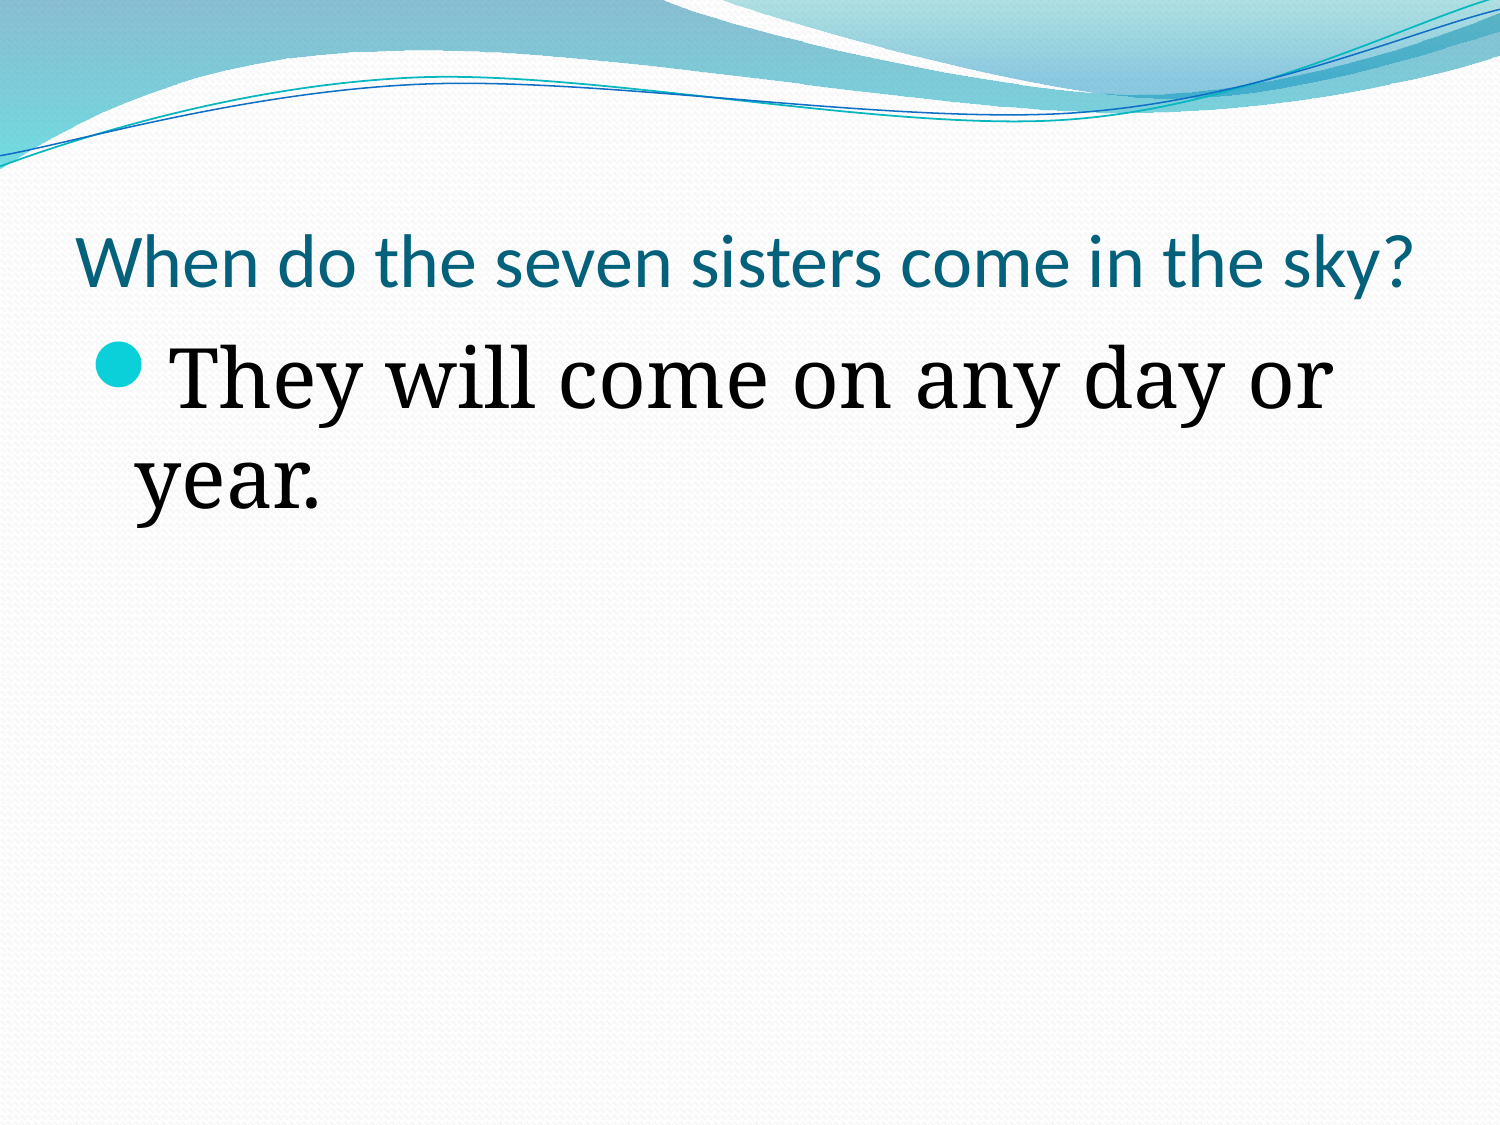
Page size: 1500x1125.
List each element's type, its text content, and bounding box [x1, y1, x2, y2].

title When do the seven sisters come in the sky? [75, 115, 1425, 303]
list They will come on any day or year. [75, 317, 1425, 1038]
